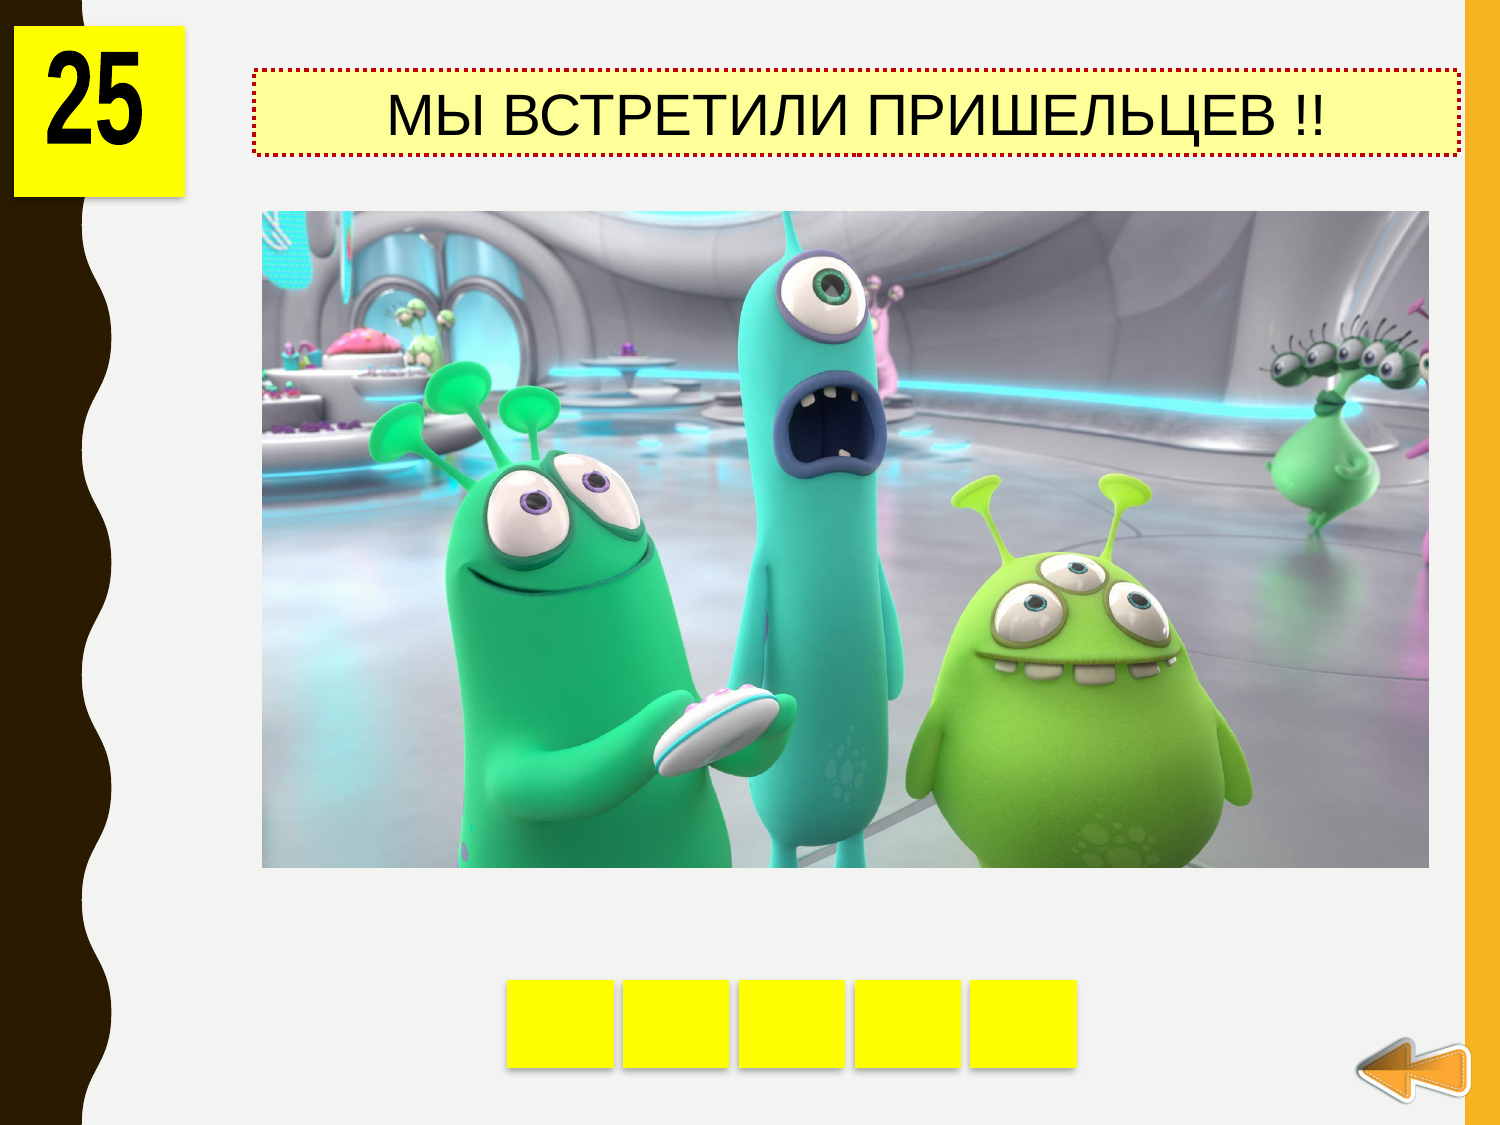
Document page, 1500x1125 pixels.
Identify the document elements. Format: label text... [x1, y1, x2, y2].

text_box МЫ ВСТРЕТИЛИ ПРИШЕЛЬЦЕВ !! [253, 69, 1459, 155]
picture [1352, 1036, 1472, 1106]
text_box [507, 979, 614, 1069]
text_box [738, 979, 846, 1069]
text_box [970, 979, 1077, 1069]
text_box [623, 979, 730, 1069]
text_box [13, 25, 185, 198]
text_box [854, 979, 961, 1069]
picture [262, 211, 1429, 868]
